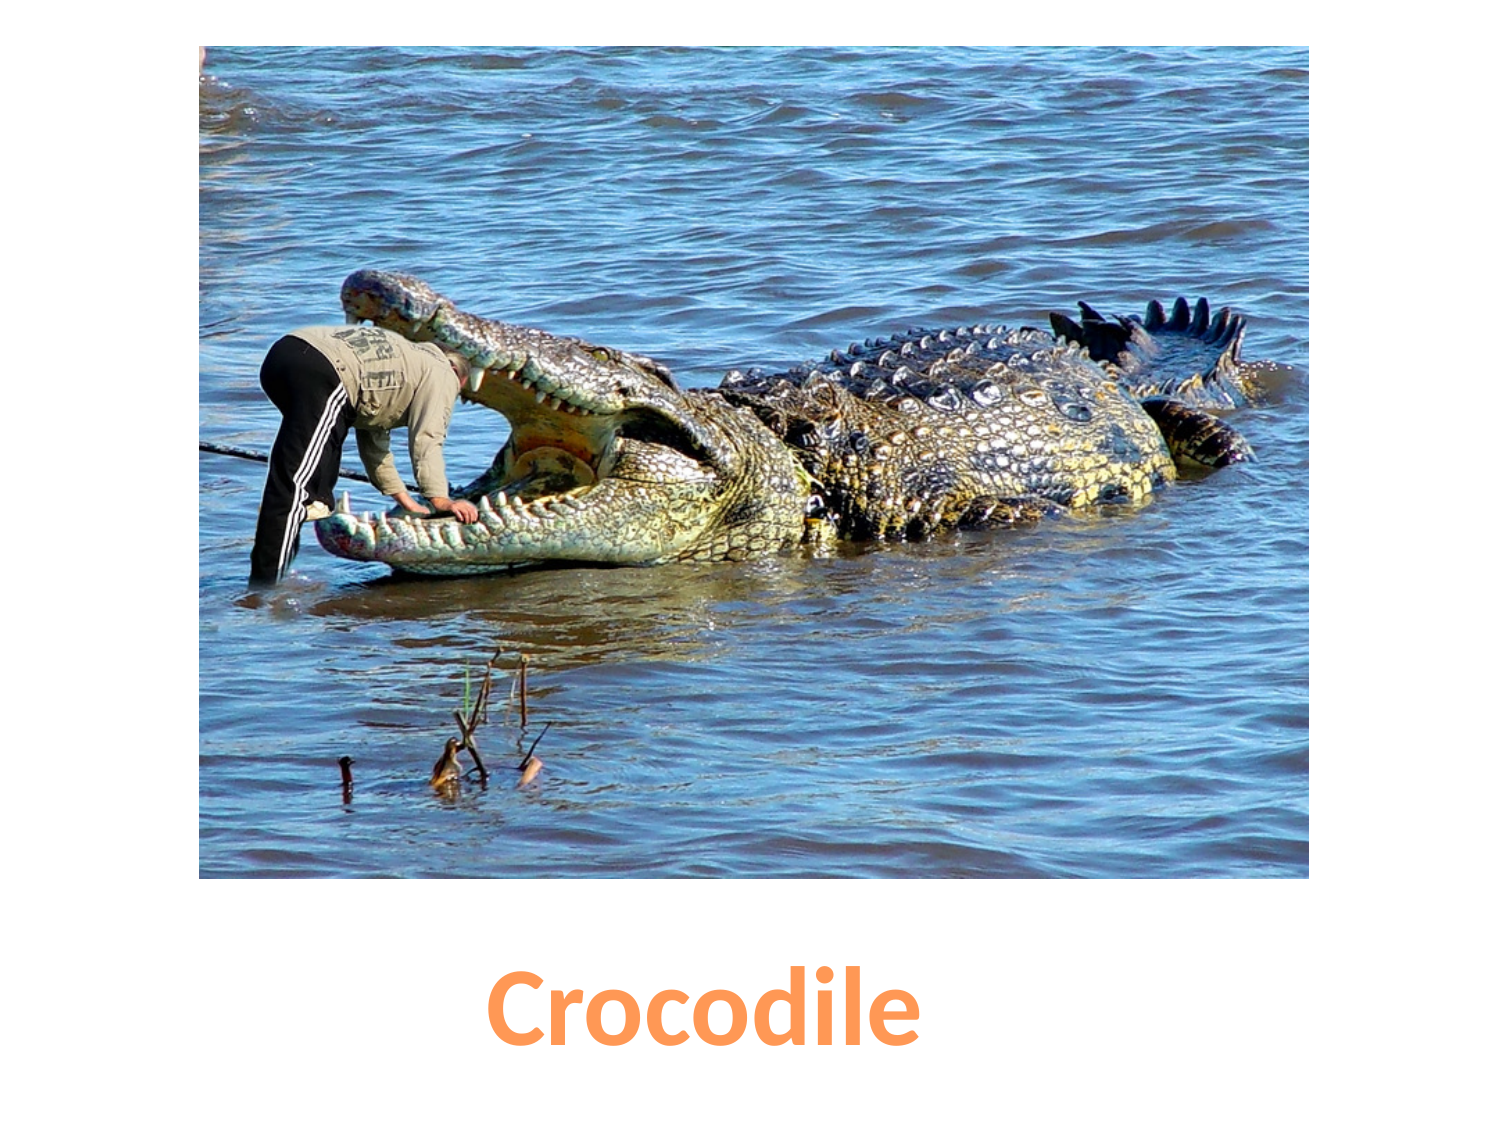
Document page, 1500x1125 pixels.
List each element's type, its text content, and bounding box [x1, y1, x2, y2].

text_box Crocodile [470, 925, 940, 1076]
picture [198, 46, 1309, 880]
